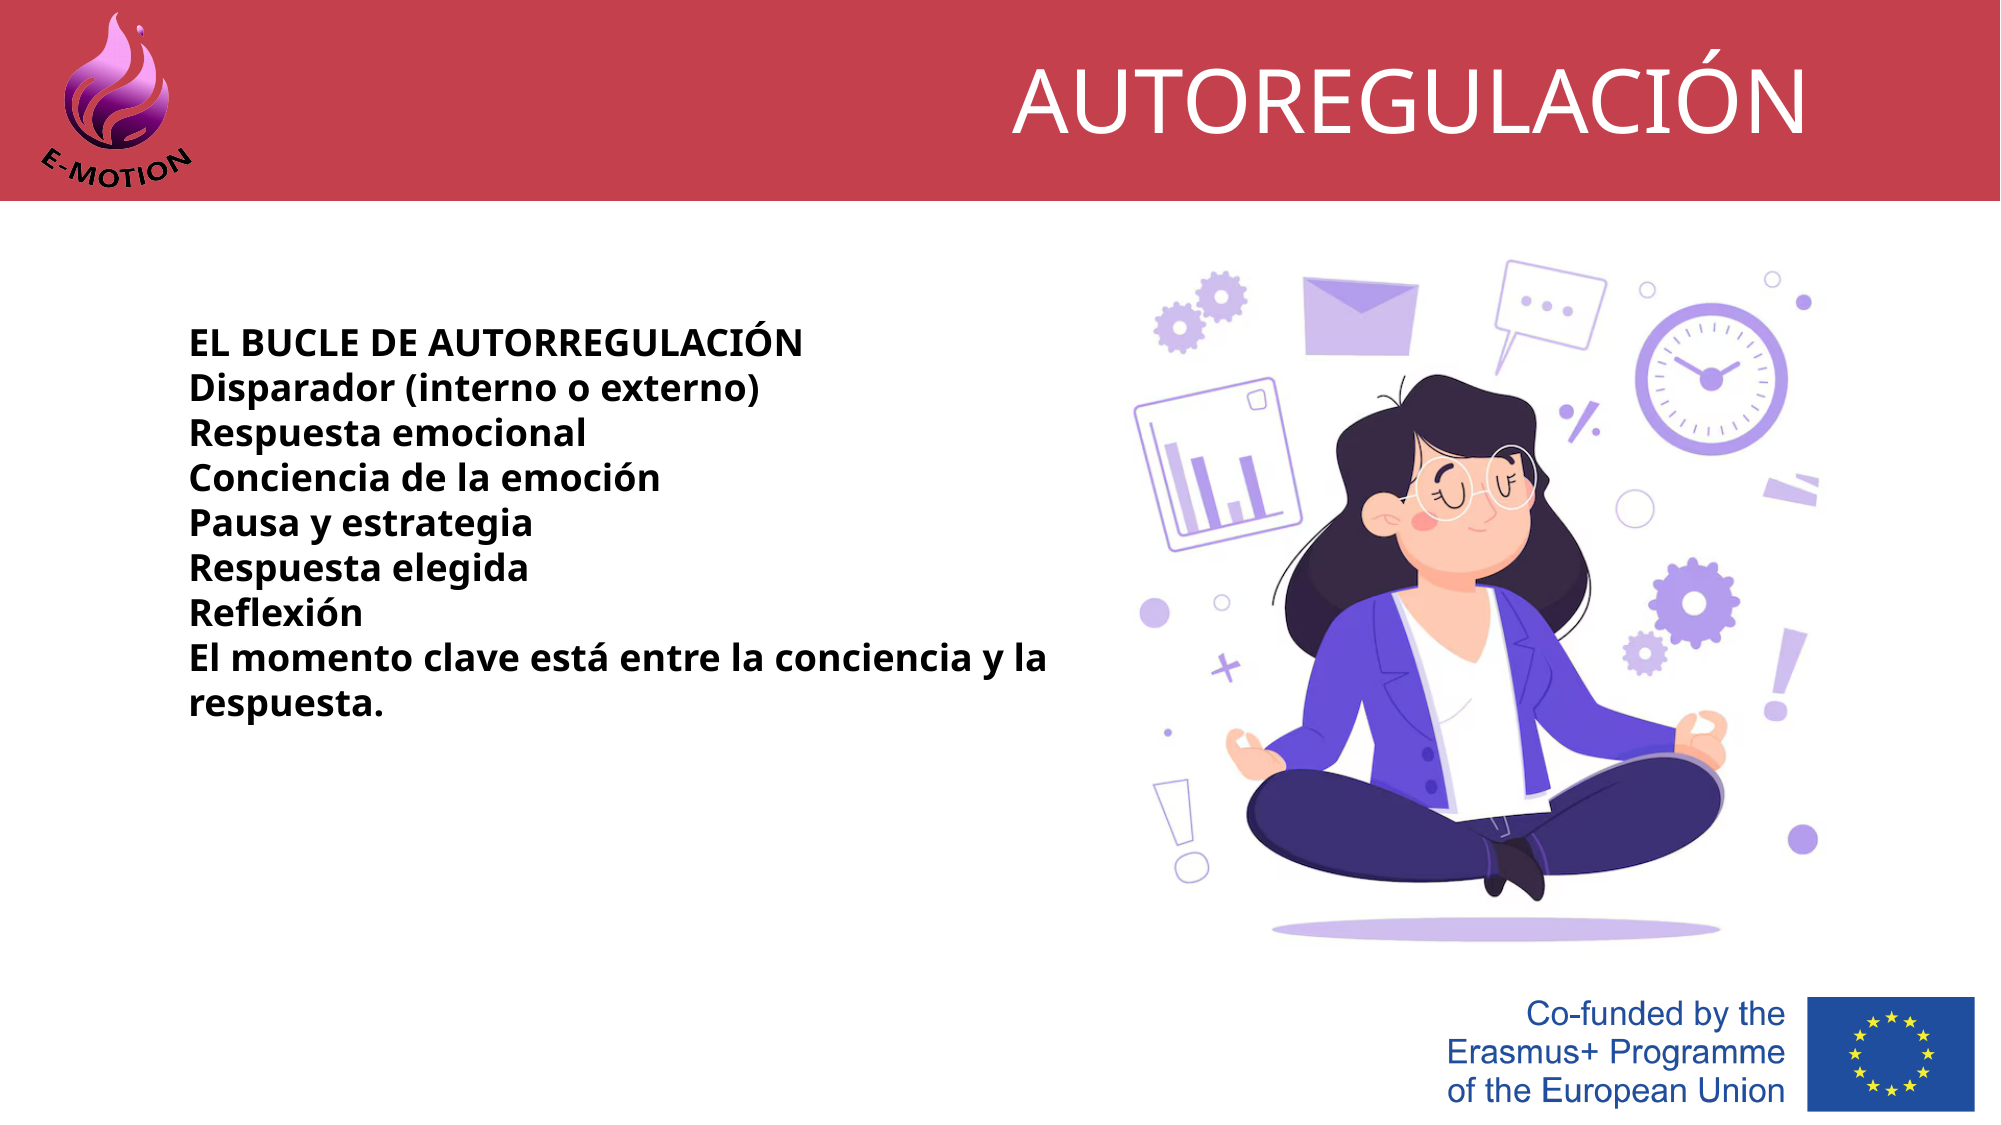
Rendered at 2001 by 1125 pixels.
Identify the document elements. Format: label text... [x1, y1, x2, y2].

picture [1091, 212, 1864, 984]
picture [0, 0, 253, 247]
text_box EL BUCLE DE AUTORREGULACIÓN Disparador (interno o externo) Respuesta emocional Conciencia de la emoción Pausa y estrategia Respuesta elegida Reflexión El momento clave está entre la conciencia y la respuesta. [173, 311, 1091, 732]
text_box AUTOREGULACIÓN [813, 36, 1827, 311]
